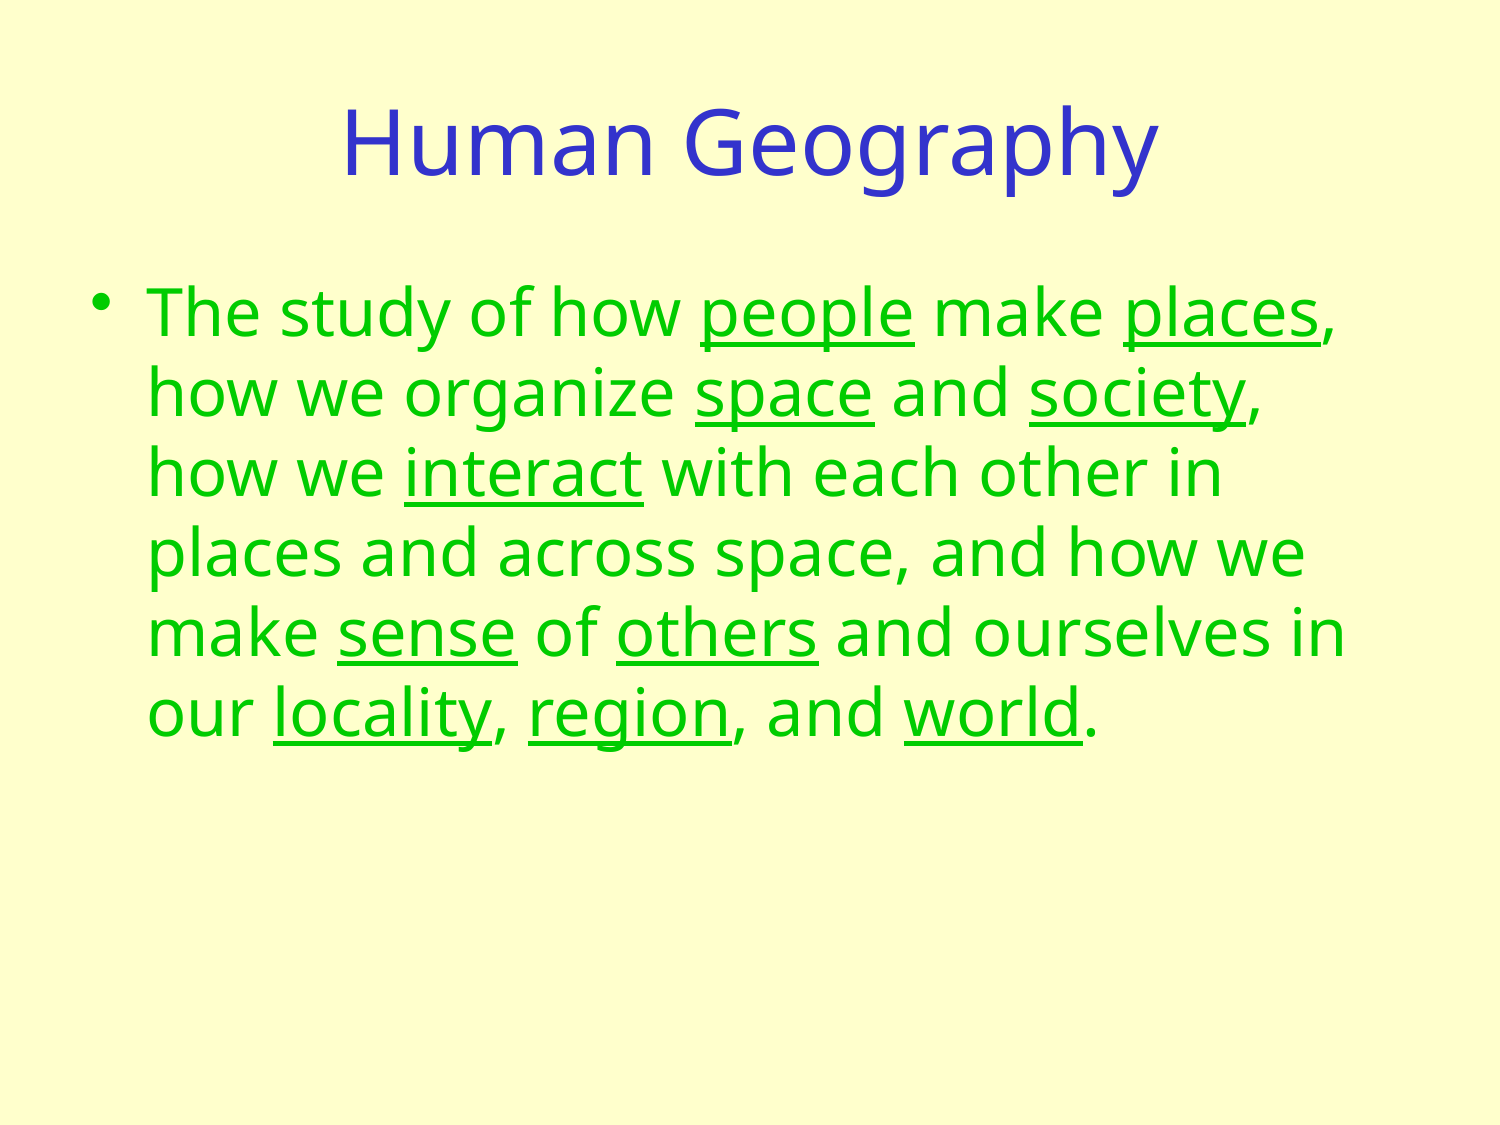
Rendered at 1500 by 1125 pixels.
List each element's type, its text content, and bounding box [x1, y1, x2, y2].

list The study of how people make places, how we organize space and society, how we interact with each other in places and across space, and how we make sense of others and ourselves in our locality, region, and world. [75, 262, 1425, 1005]
title Human Geography [75, 45, 1425, 233]
